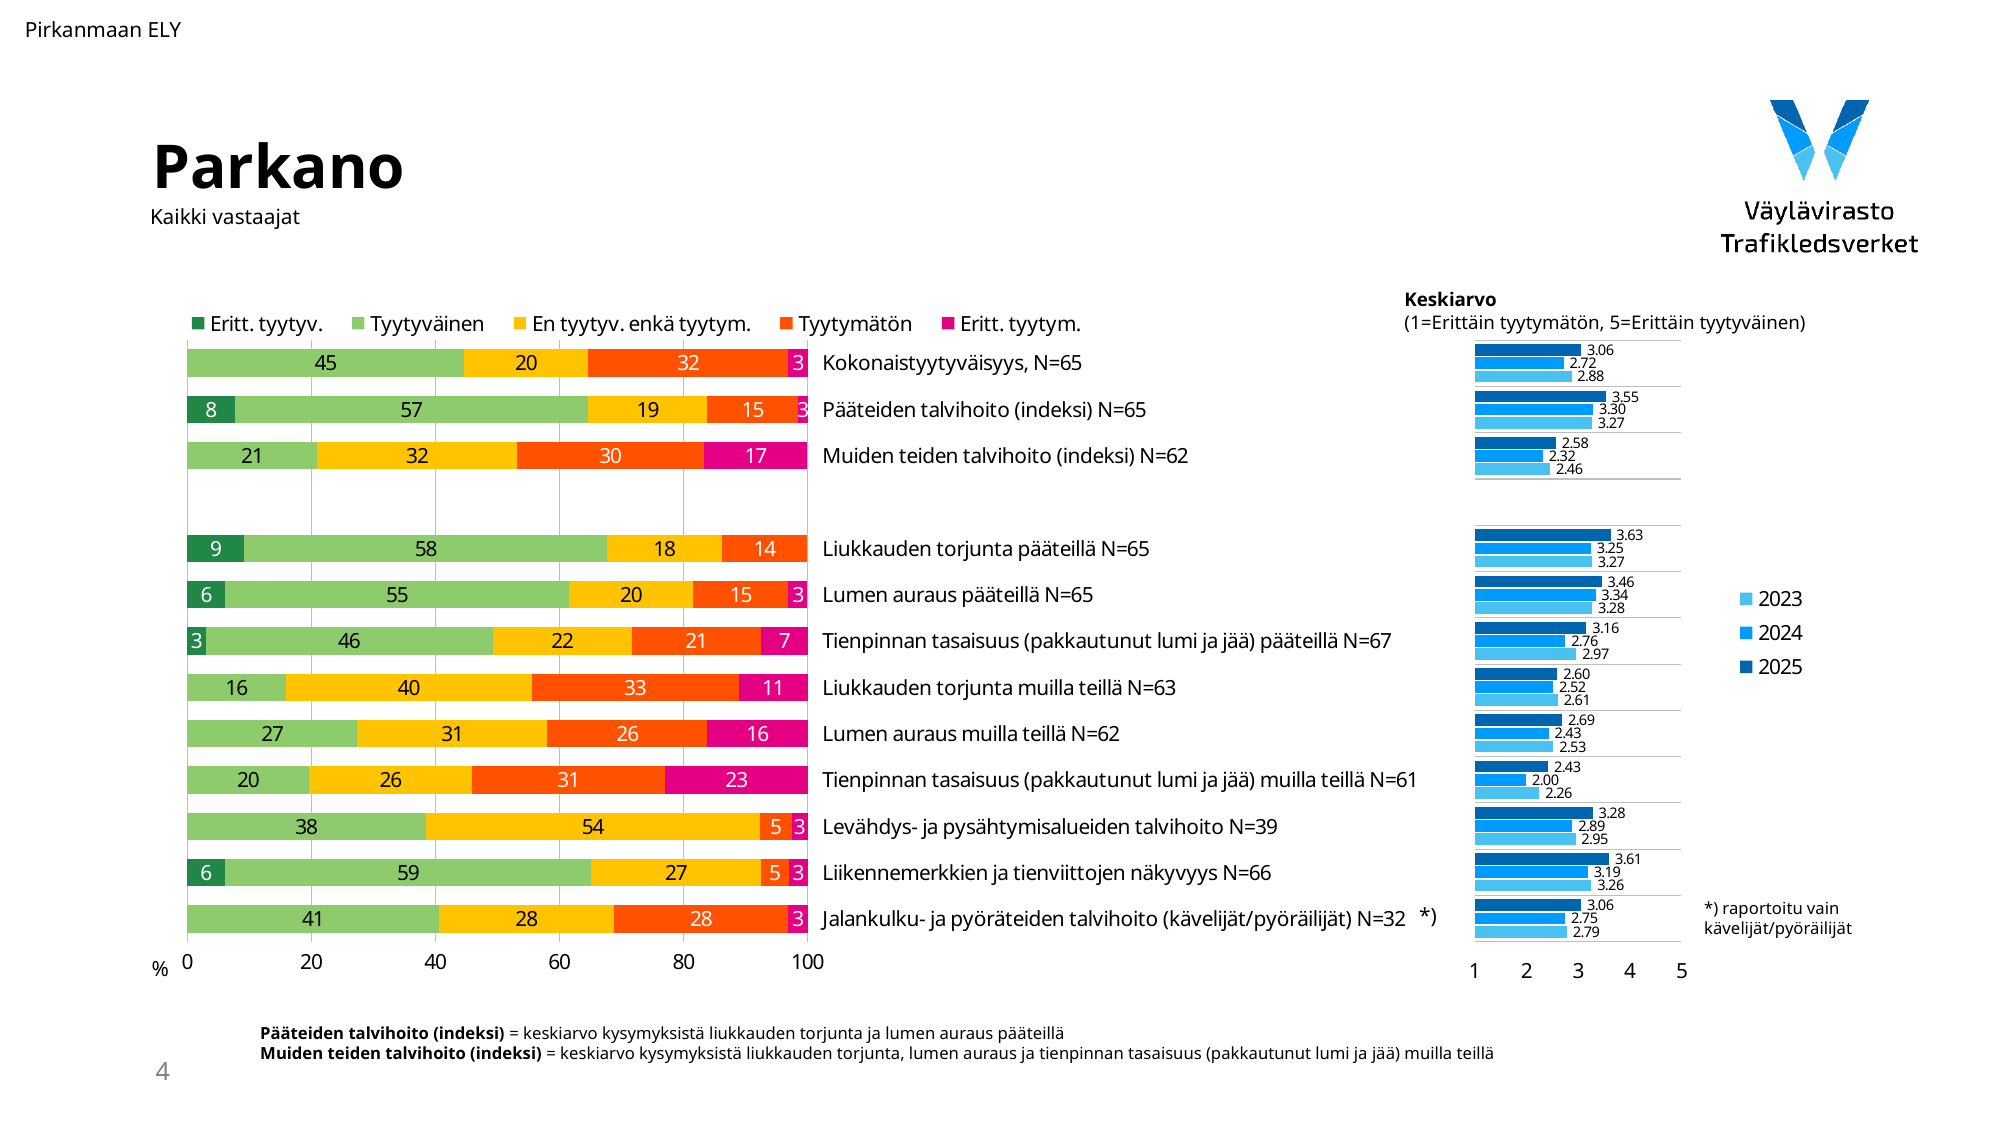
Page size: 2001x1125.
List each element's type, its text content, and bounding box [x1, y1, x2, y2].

text_box Pirkanmaan ELY [10, 9, 197, 50]
text_box % [136, 948, 184, 989]
text_box Pääteiden talvihoito (indeksi) = keskiarvo kysymyksistä liukkauden torjunta ja lumen auraus pääteillä Muiden teiden talvihoito (indeksi) = keskiarvo kysymyksistä liukkauden torjunta, lumen auraus ja tienpinnan tasaisuus (pakkautunut lumi ja jää) muilla teillä [245, 1015, 1520, 1094]
text_box *) raportoitu vain kävelijät/pyöräilijät [1822, 890, 1868, 945]
footer [0, 1042, 675, 1103]
title Parkano [137, 59, 1555, 278]
picture [1682, 62, 1958, 292]
text_box Keskiarvo (1=Erittäin tyytymätön, 5=Erittäin tyytyväinen) [1389, 280, 1826, 341]
text_box Kaikki vastaajat [135, 196, 315, 237]
chart [168, 281, 1822, 985]
